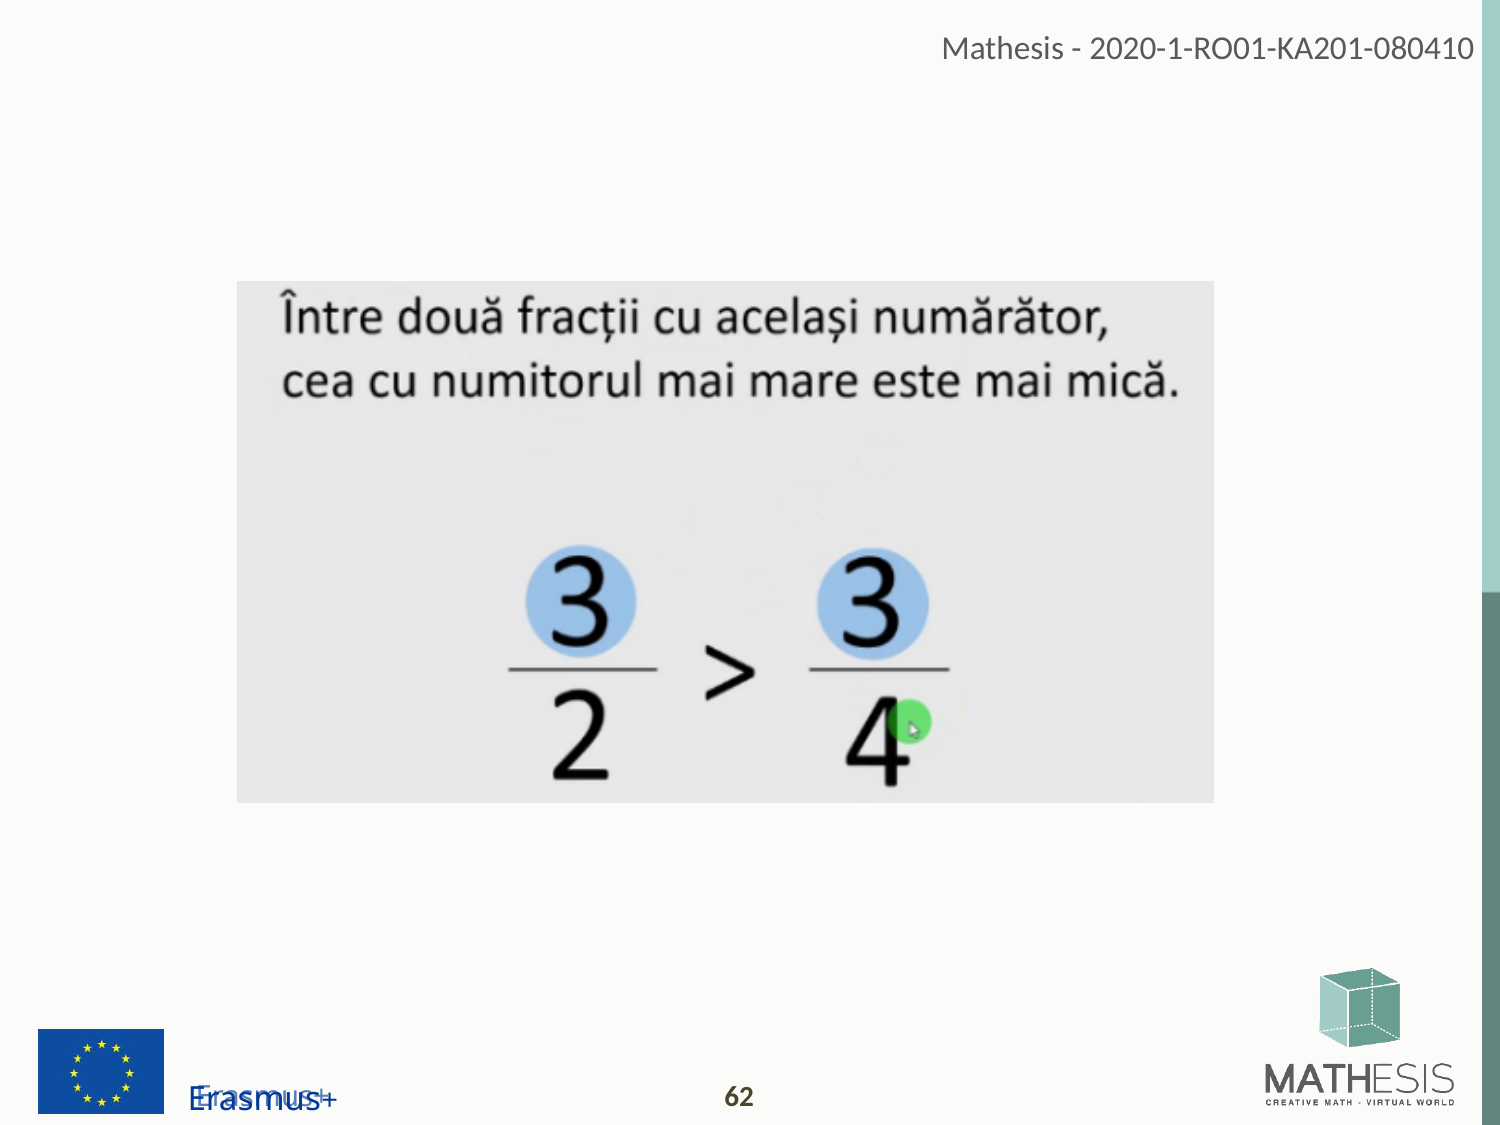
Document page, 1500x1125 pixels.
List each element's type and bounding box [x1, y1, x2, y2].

picture [38, 1029, 164, 1114]
picture [236, 281, 1214, 803]
